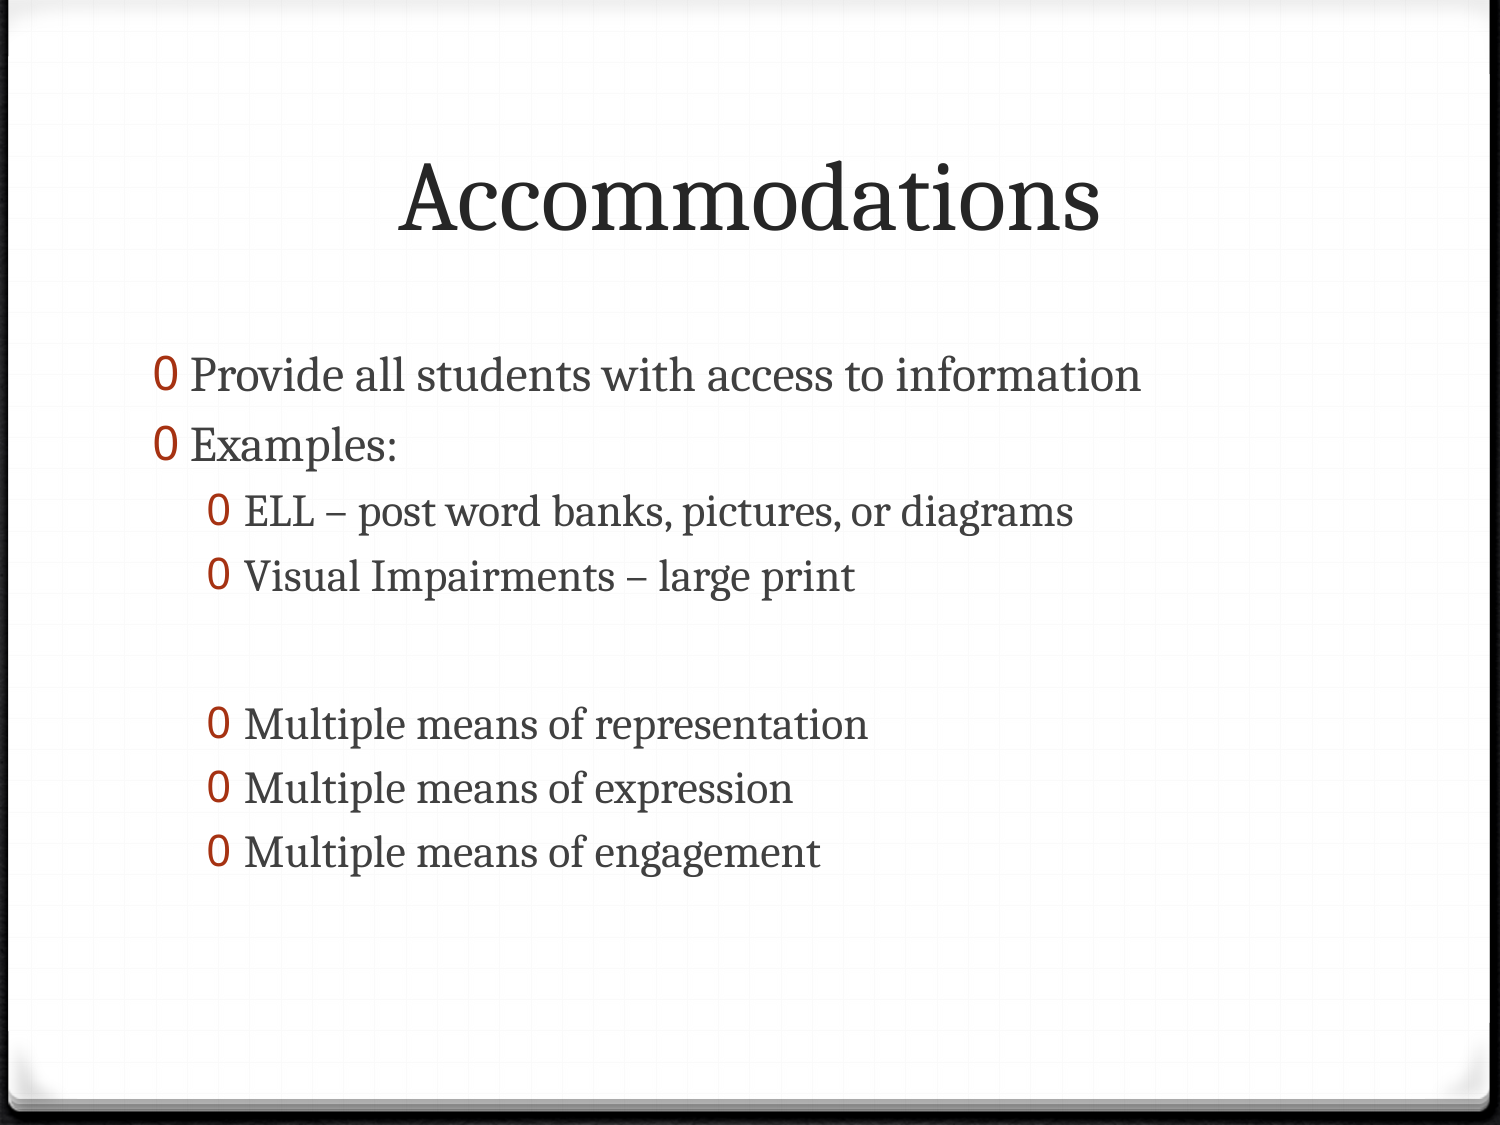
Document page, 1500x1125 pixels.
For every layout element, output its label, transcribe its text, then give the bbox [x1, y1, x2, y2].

picture [0, 0, 1500, 1125]
title Accommodations [90, 71, 1410, 309]
list Provide all students with access to information Examples: ELL – post word banks, pictures, or diagrams Visual Impairments – large print Multiple means of representation Multiple means of expression Multiple means of engagement [137, 334, 1363, 983]
